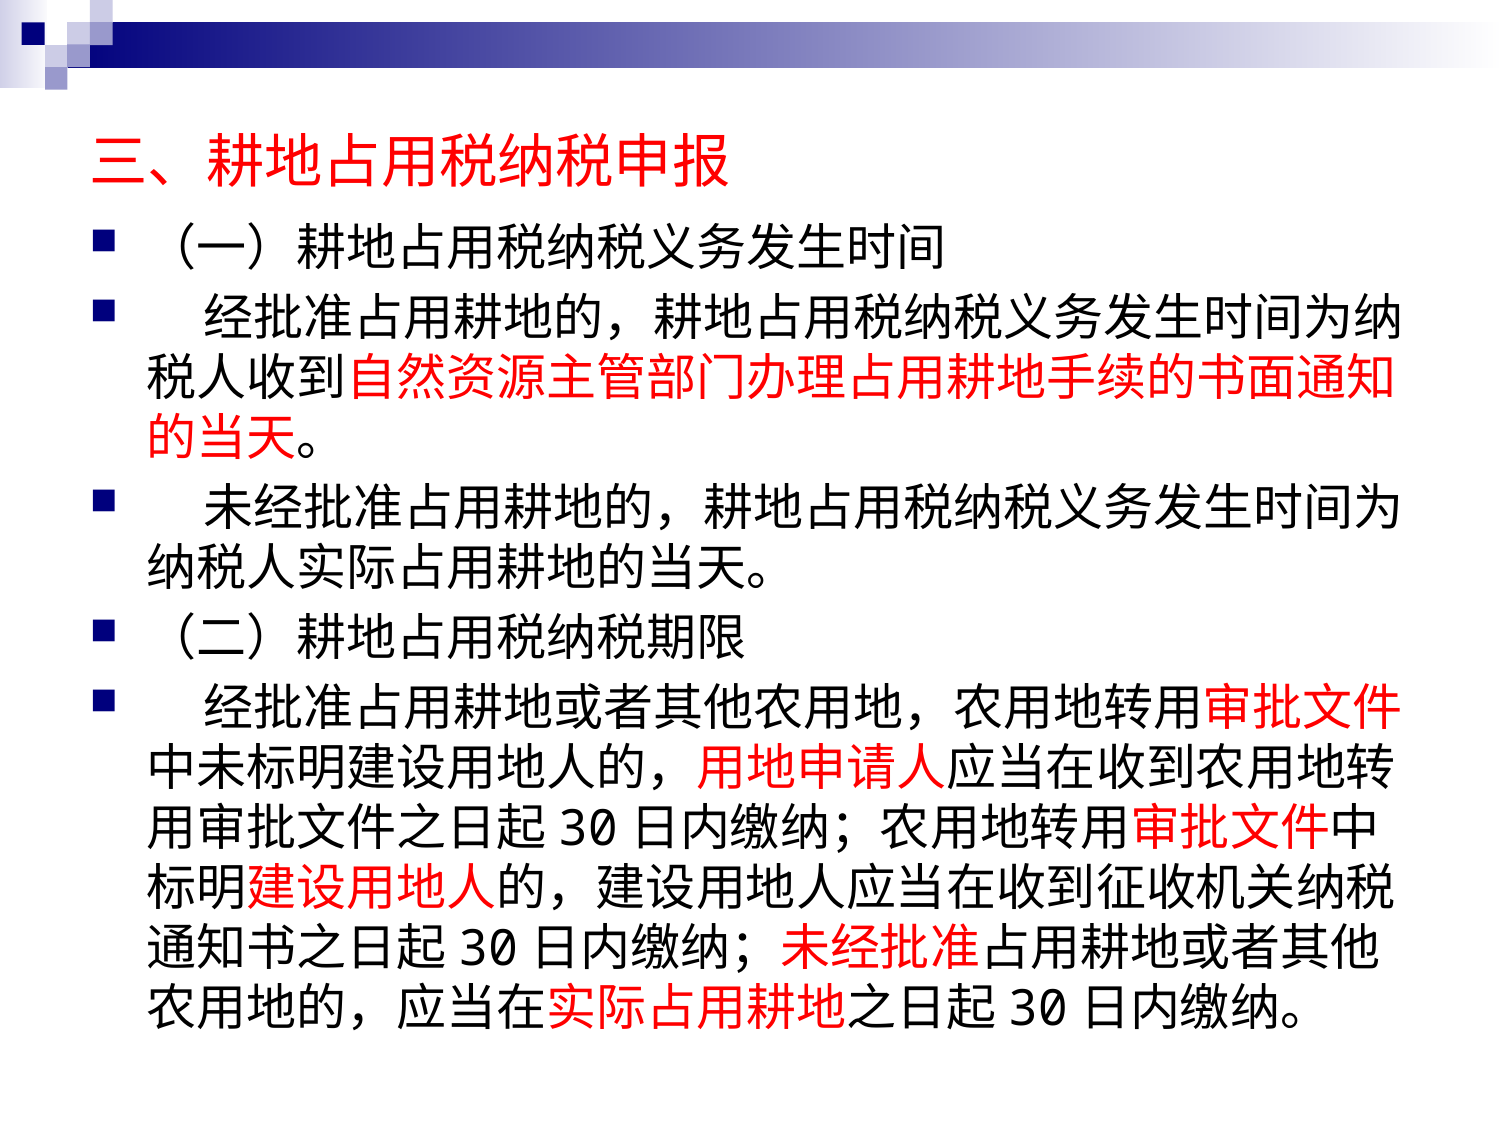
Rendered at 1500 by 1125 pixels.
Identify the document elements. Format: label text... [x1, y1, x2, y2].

title 三、耕地占用税纳税申报 [74, 46, 1426, 207]
list （一）耕地占用税纳税义务发生时间 经批准占用耕地的，耕地占用税纳税义务发生时间为纳税人收到自然资源主管部门办理占用耕地手续的书面通知的当天。 未经批准占用耕地的，耕地占用税纳税义务发生时间为纳税人实际占用耕地的当天。 （二）耕地占用税纳税期限 经批准占用耕地或者其他农用地，农用地转用审批文件中未标明建设用地人的，用地申请人应当在收到农用地转用审批文件之日起30日内缴纳；农用地转用审批文件中标明建设用地人的，建设用地人应当在收到征收机关纳税通知书之日起30日内缴纳；未经批准占用耕地或者其他农用地的，应当在实际占用耕地之日起30日内缴纳。 [74, 207, 1426, 1006]
